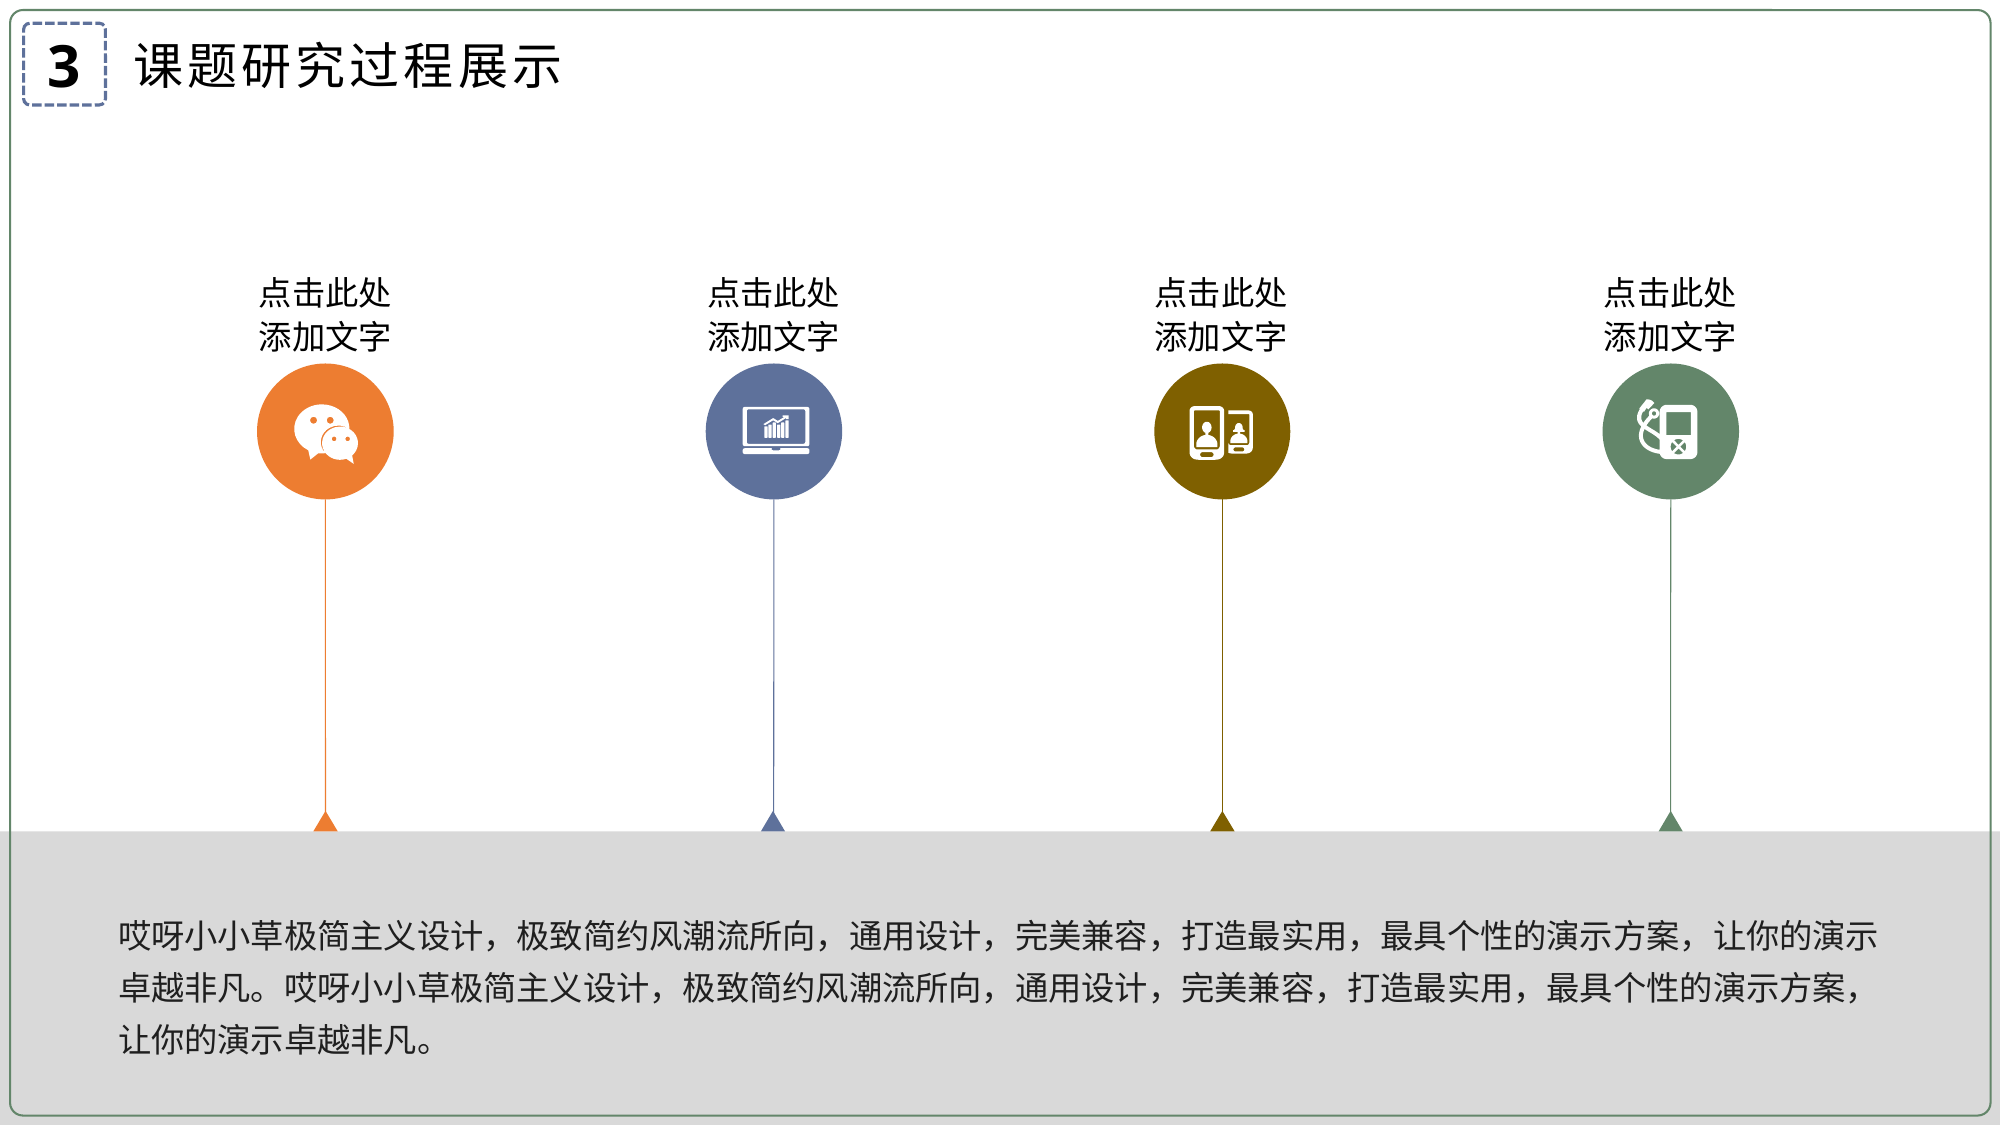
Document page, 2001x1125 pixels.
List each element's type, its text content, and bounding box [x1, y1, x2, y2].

text_box 课题研究过程展示 [106, 22, 590, 107]
text_box 3 [22, 22, 107, 107]
text_box [9, 8, 1992, 1117]
text_box 哎呀小小草极简主义设计，极致简约风潮流所向，通用设计，完美兼容，打造最实用，最具个性的演示方案，让你的演示卓越非凡。哎呀小小草极简主义设计，极致简约风潮流所向，通用设计，完美兼容，打造最实用，最具个性的演示方案，让你的演示卓越非凡。 [0, 830, 2000, 1125]
